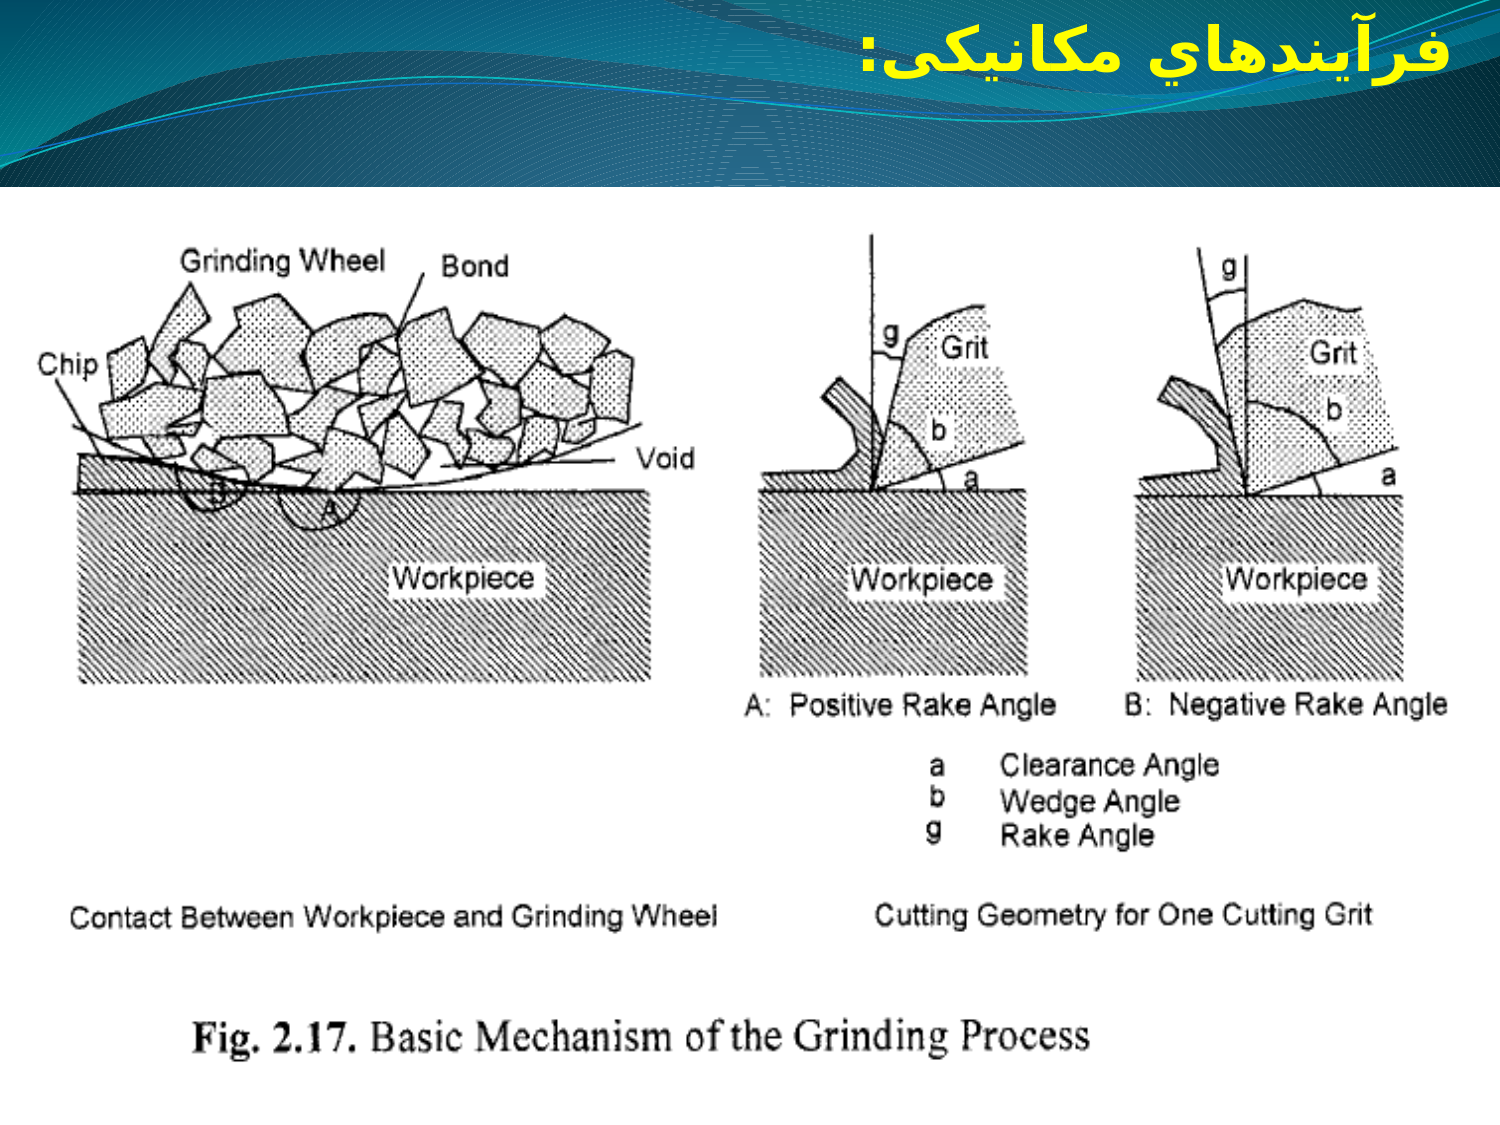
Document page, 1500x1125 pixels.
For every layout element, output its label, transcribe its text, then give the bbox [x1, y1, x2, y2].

title فرآيندهاي مکانیکی: [0, 0, 1500, 187]
picture [0, 187, 1500, 1125]
